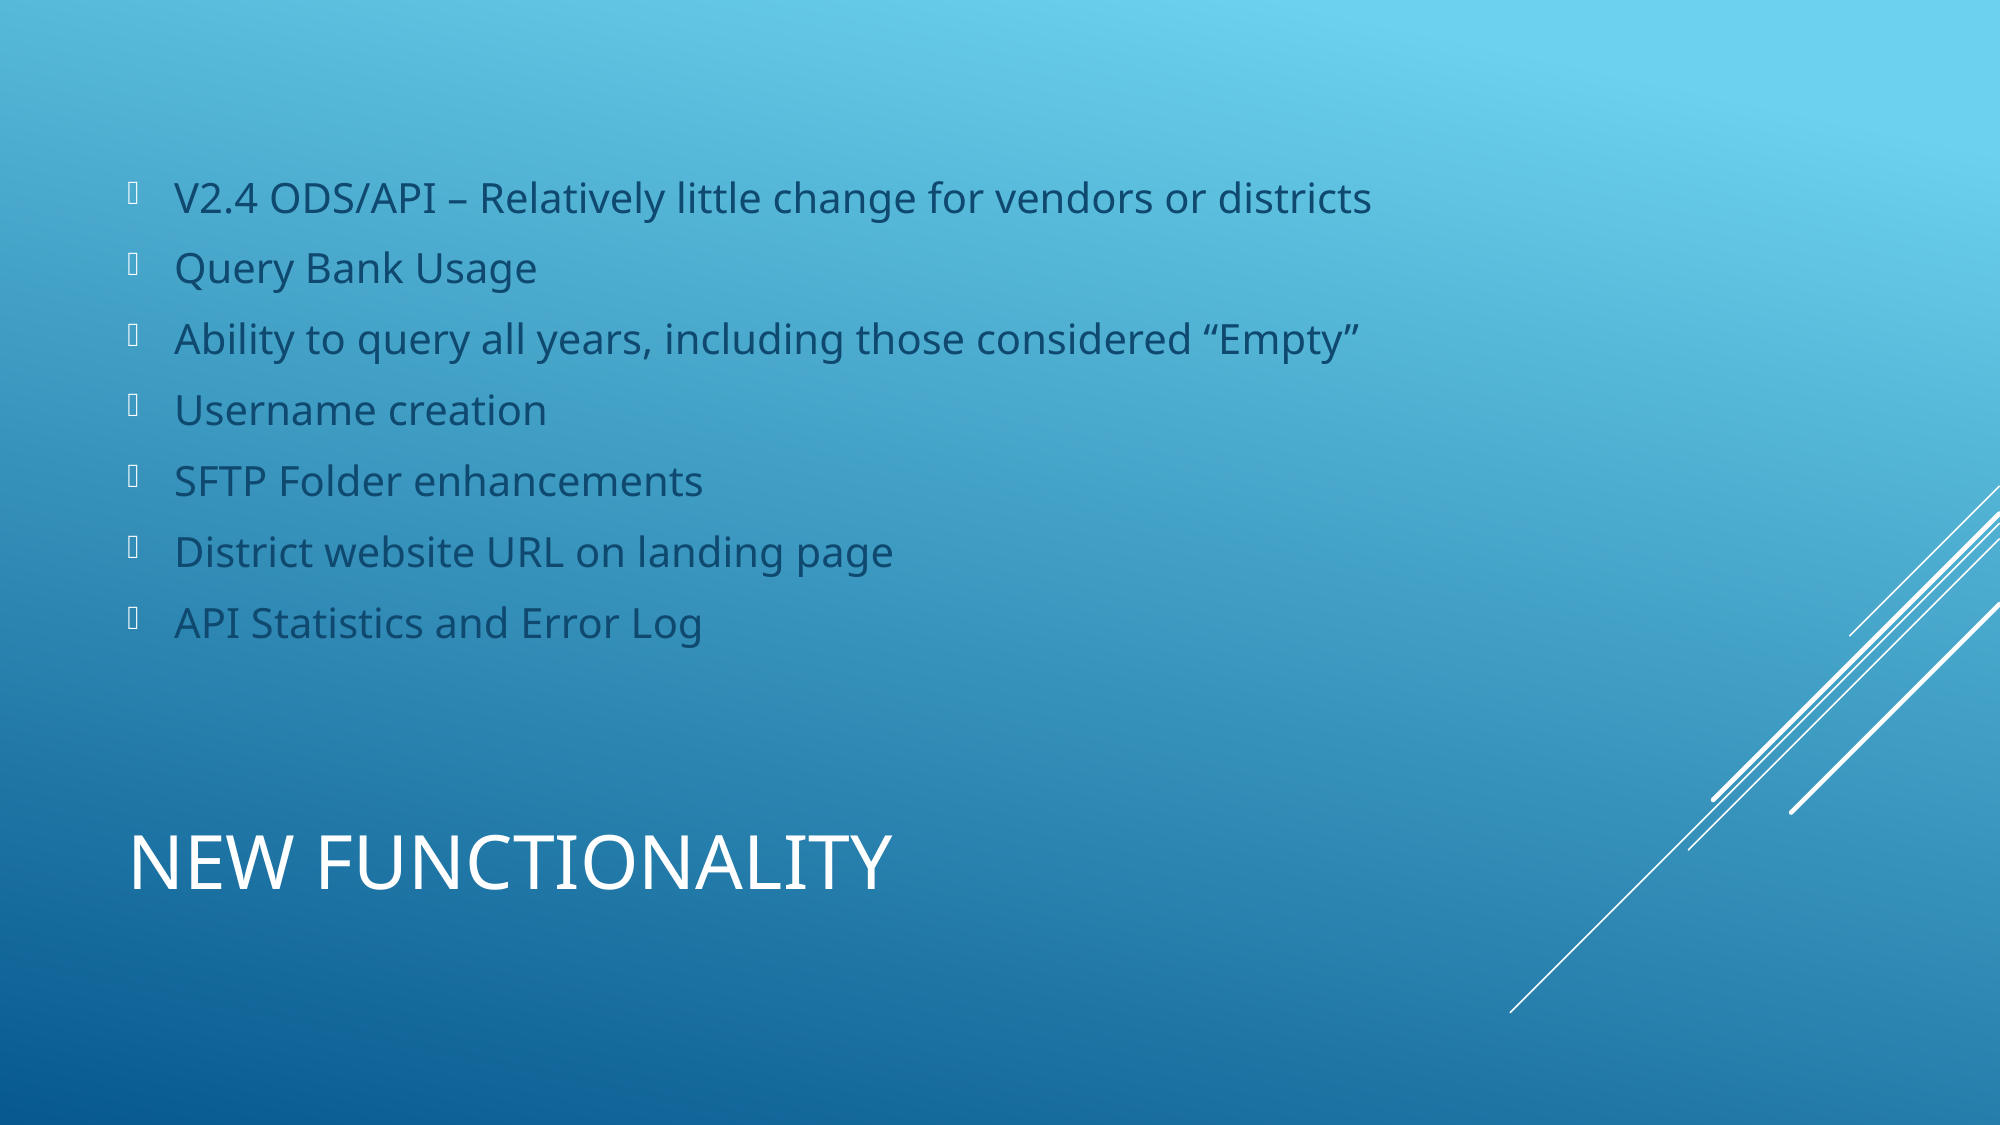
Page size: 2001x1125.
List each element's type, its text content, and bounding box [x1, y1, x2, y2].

title New functionality [112, 736, 1513, 984]
list V2.4 ODS/API – Relatively little change for vendors or districts Query Bank Usage Ability to query all years, including those considered “Empty” Username creation SFTP Folder enhancements District website URL on landing page API Statistics and Error Log [112, 112, 1513, 706]
